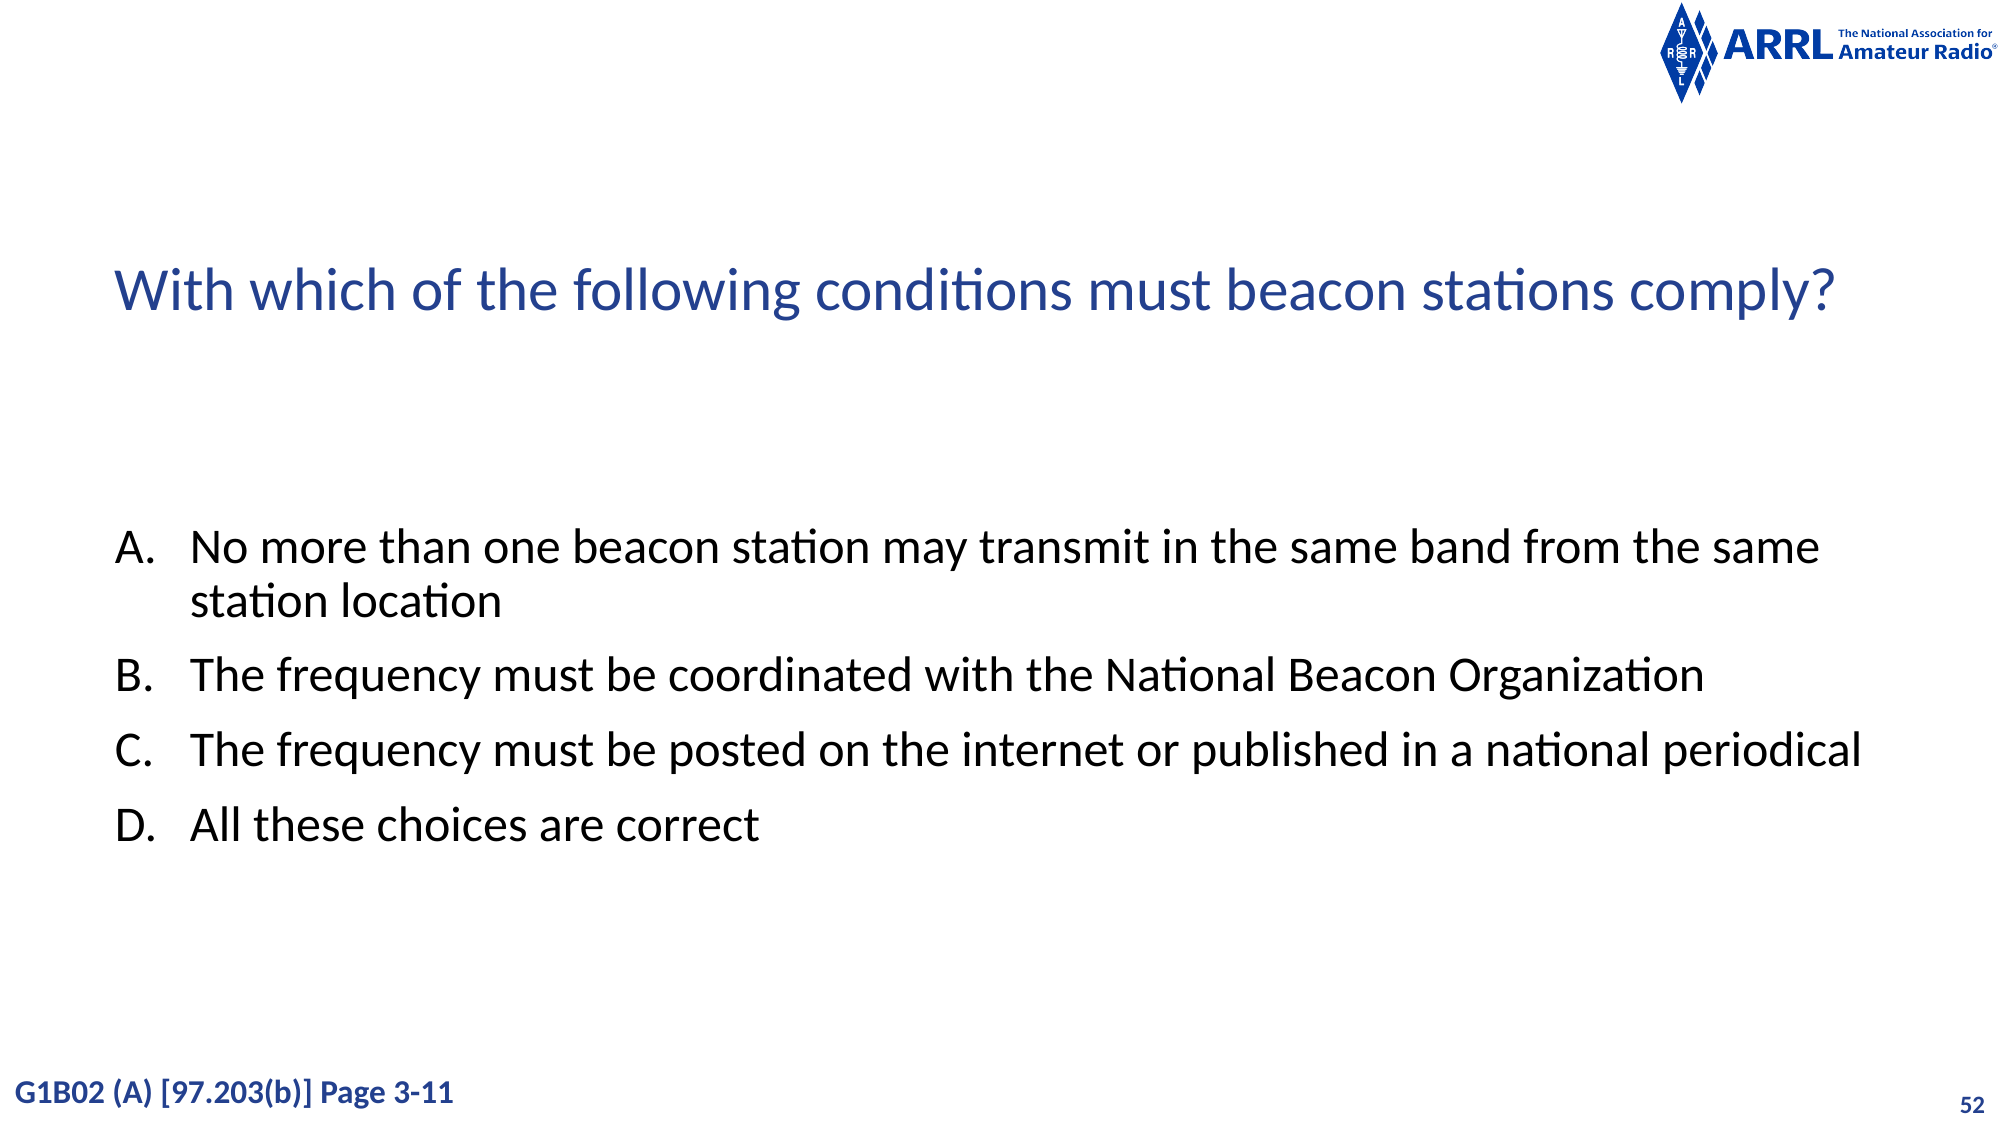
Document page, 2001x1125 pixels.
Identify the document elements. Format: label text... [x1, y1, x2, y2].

text_box G1B02 (A) [97.203(b)] Page 3-11 [0, 1062, 1313, 1118]
picture [1658, 0, 1999, 106]
list No more than one beacon station may transmit in the same band from the same station location The frequency must be coordinated with the National Beacon Organization The frequency must be posted on the internet or published in a national periodical All these choices are correct [99, 512, 1900, 1005]
title With which of the following conditions must beacon stations comply? [99, 249, 1900, 388]
text_box 52 [1899, 1081, 2000, 1125]
